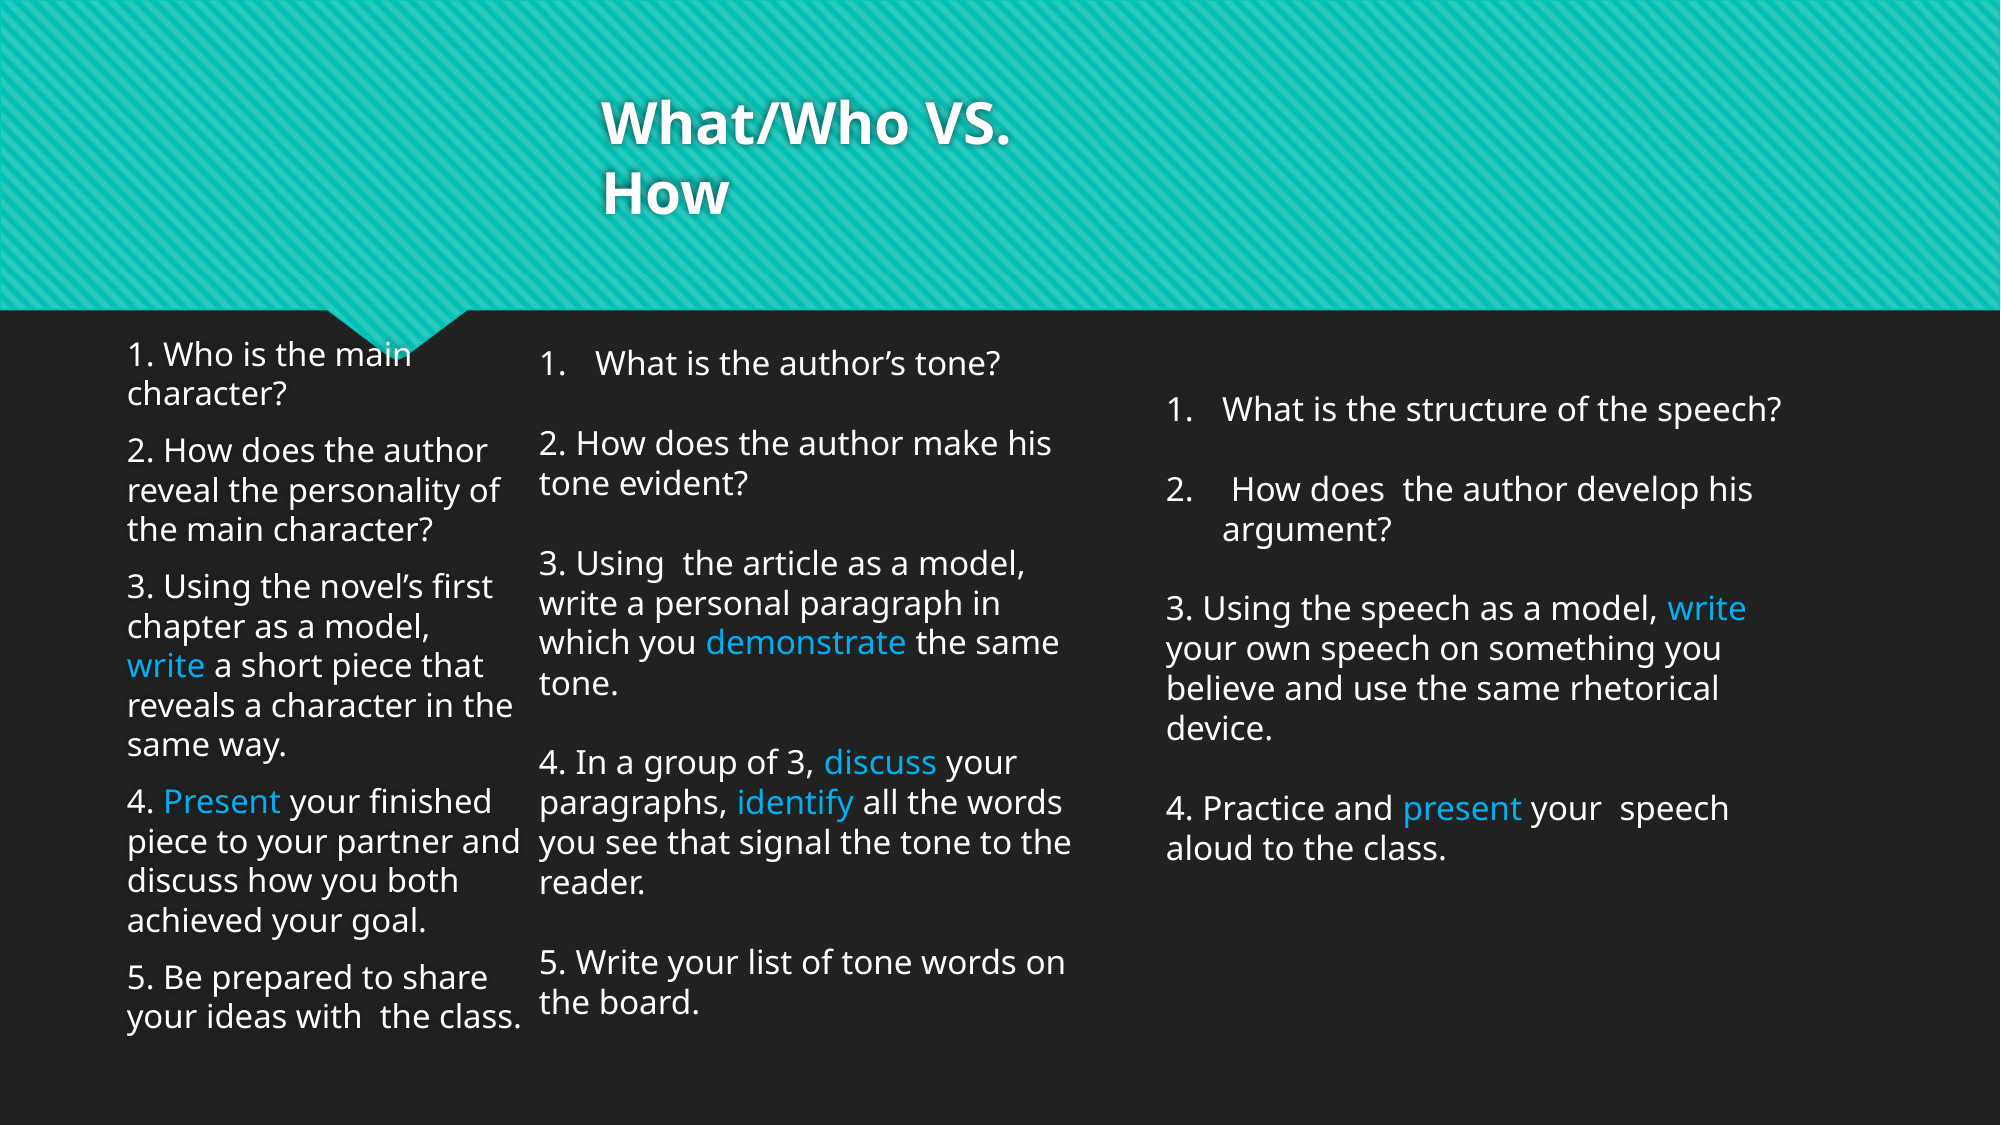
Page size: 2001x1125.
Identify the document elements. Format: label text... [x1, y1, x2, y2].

title What/Who VS. How [586, 73, 1171, 234]
list 1. Who is the main character? 2. How does the author reveal the personality of the main character? 3. Using the novel’s first chapter as a model, write a short piece that reveals a character in the same way. 4. Present your finished piece to your partner and discuss how you both achieved your goal. 5. Be prepared to share your ideas with the class. [111, 312, 540, 1057]
text_box What is the author’s tone? 2. How does the author make his tone evident? 3. Using the article as a model, write a personal paragraph in which you demonstrate the same tone. 4. In a group of 3, discuss your paragraphs, identify all the words you see that signal the tone to the reader. 5. Write your list of tone words on the board. [524, 334, 1117, 1029]
text_box What is the structure of the speech? How does the author develop his argument? 3. Using the speech as a model, write your own speech on something you believe and use the same rhetorical device. 4. Practice and present your speech aloud to the class. [1150, 380, 1802, 875]
